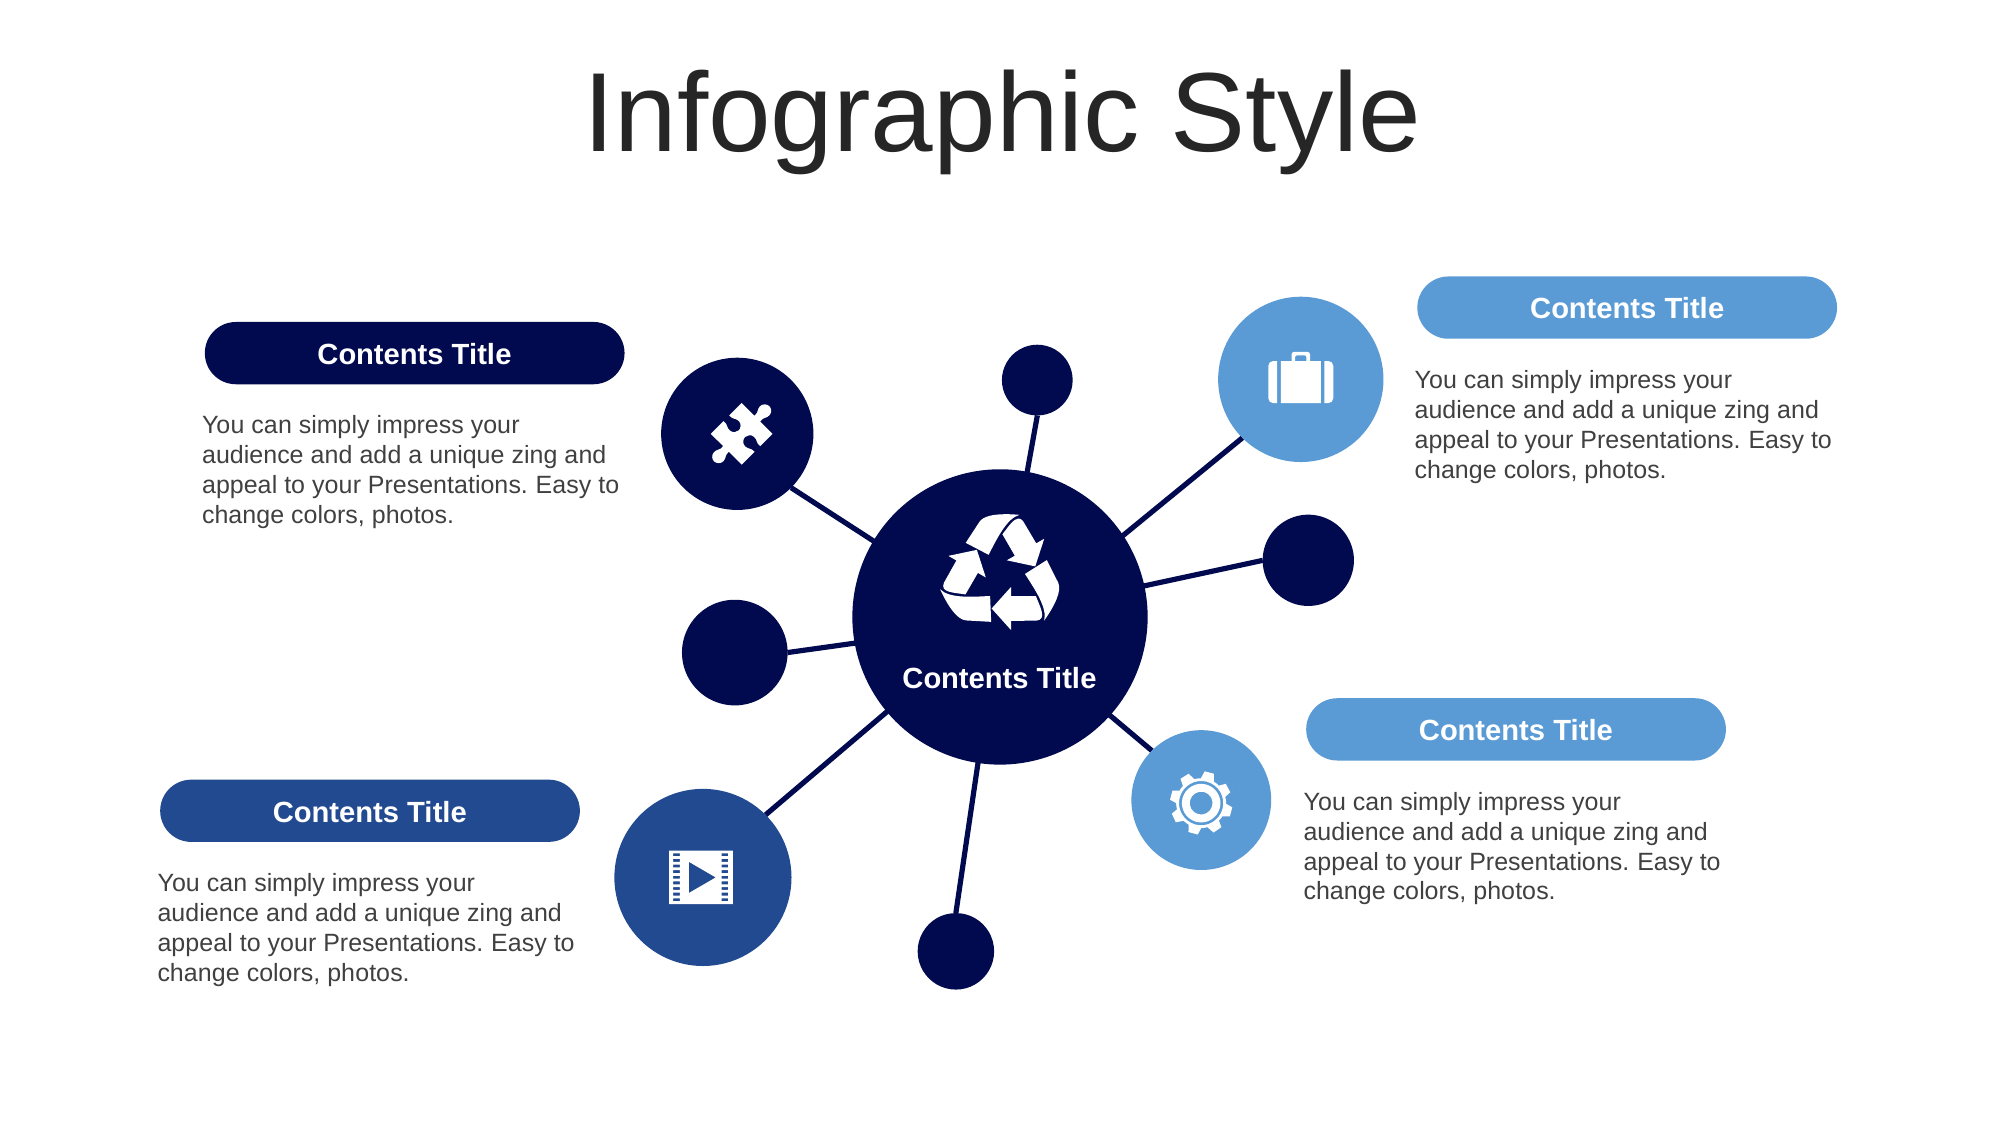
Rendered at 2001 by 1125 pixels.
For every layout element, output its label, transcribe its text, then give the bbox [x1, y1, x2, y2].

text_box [187, 321, 643, 538]
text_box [1288, 698, 1744, 915]
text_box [142, 779, 598, 996]
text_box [1399, 276, 1855, 493]
list Infographic Style [53, 55, 1952, 175]
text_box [614, 296, 1384, 990]
